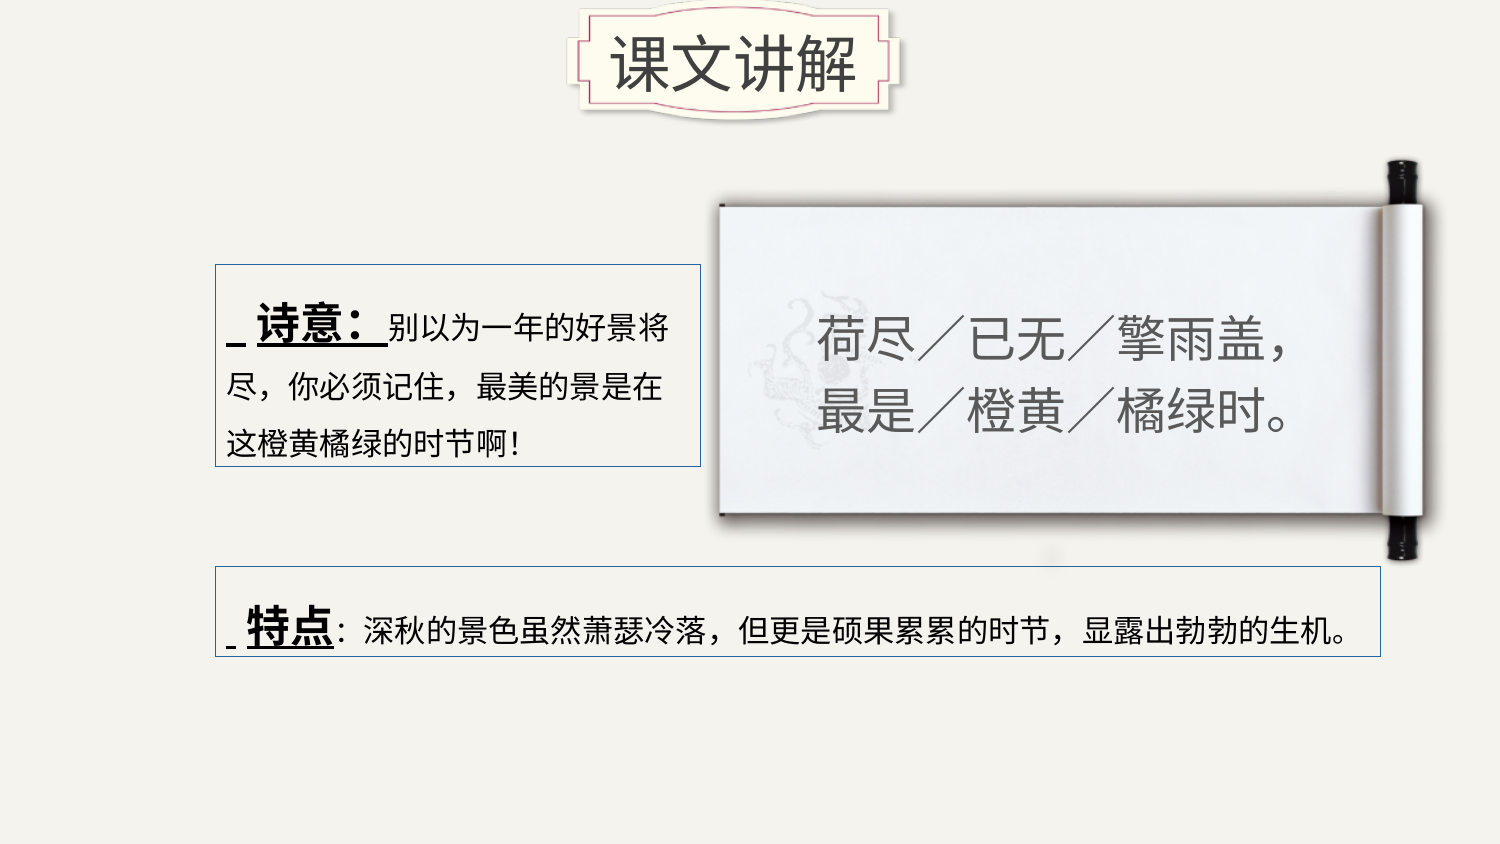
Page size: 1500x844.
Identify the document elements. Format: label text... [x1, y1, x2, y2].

text_box 特点：深秋的景色虽然萧瑟冷落，但更是硕果累累的时节，显露出勃勃的生机。 [215, 566, 1381, 657]
text_box 诗意：别以为一年的好景将尽，你必须记住，最美的景是在这橙黄橘绿的时节啊！ [215, 264, 691, 467]
picture [555, 0, 919, 155]
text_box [691, 154, 1472, 579]
